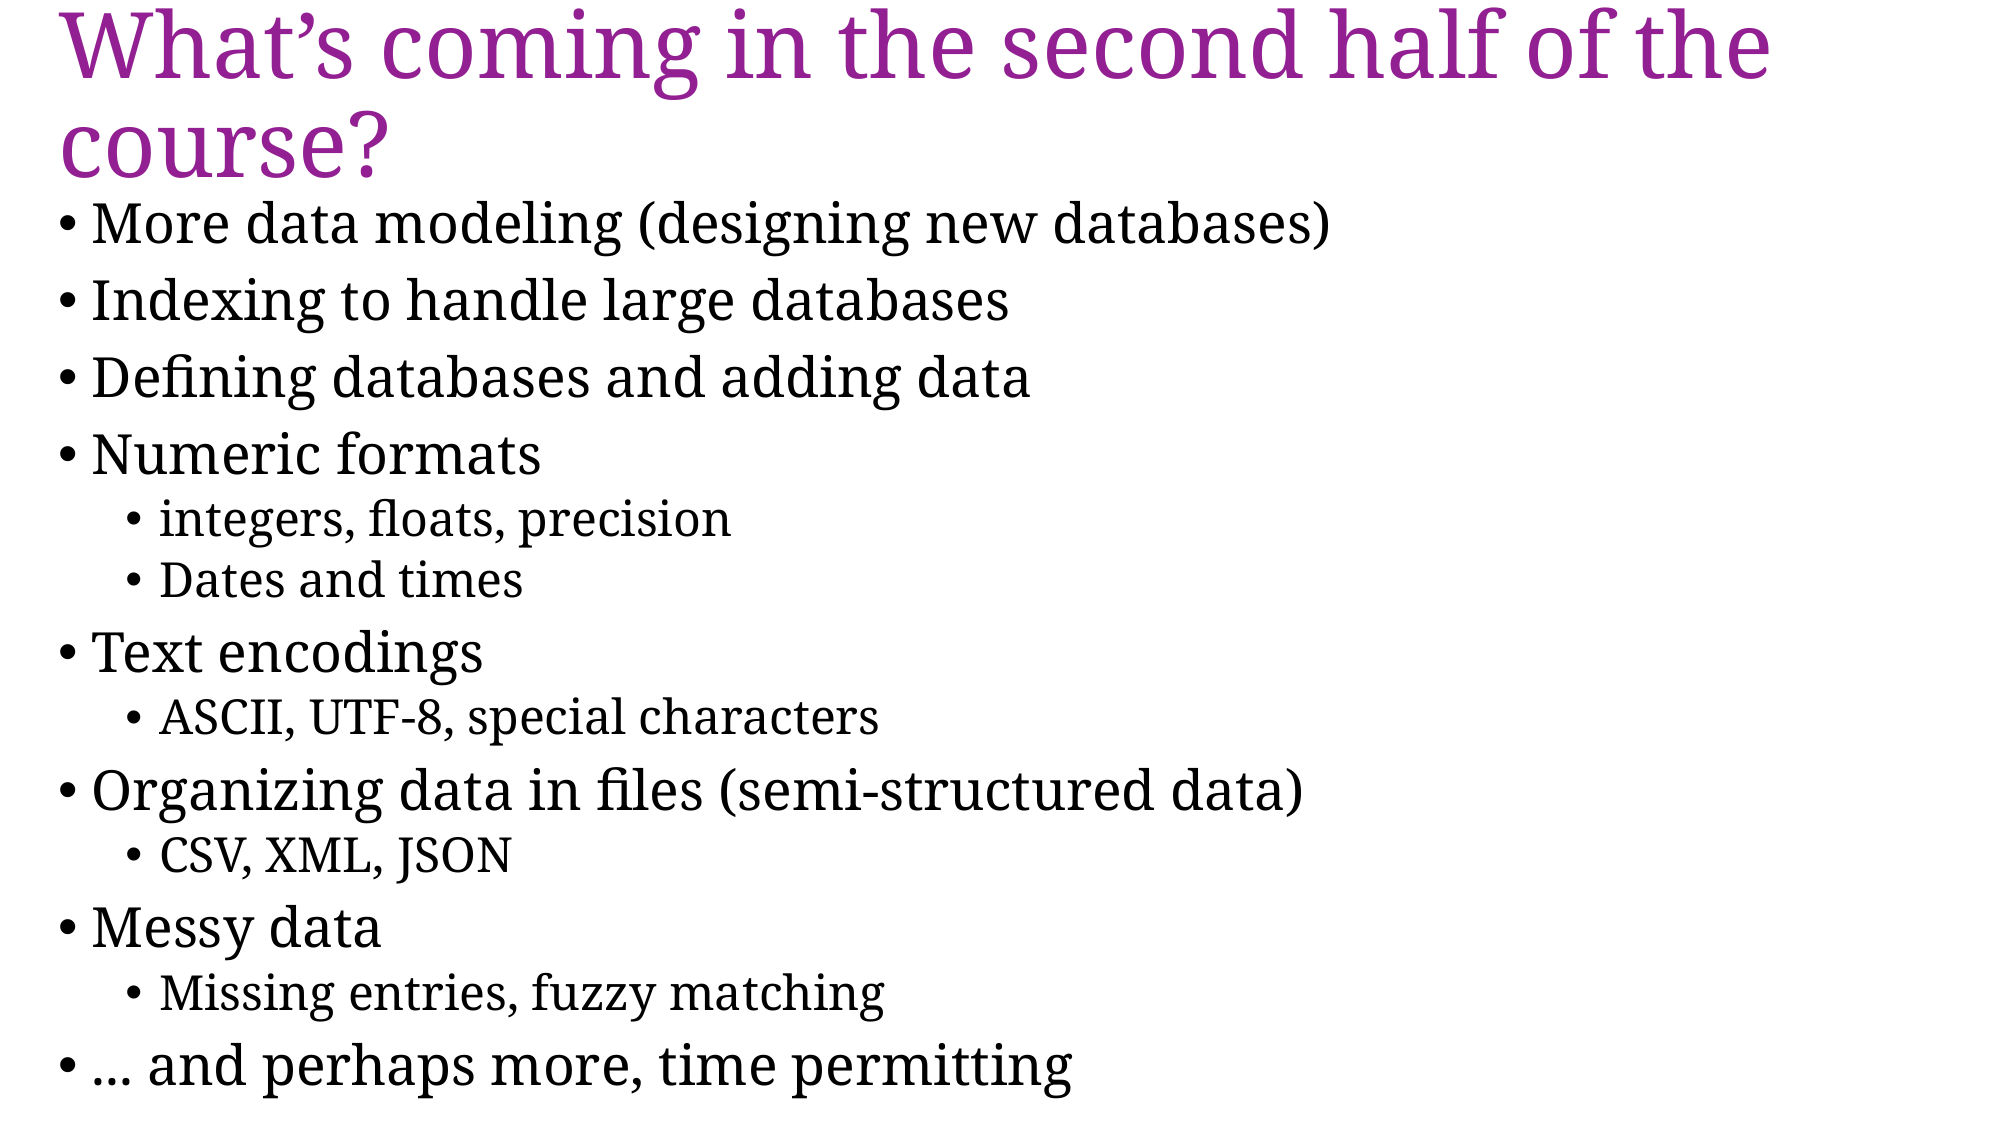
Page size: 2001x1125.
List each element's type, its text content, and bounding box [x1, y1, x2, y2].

title What’s coming in the second half of the course? [43, 25, 1953, 171]
list More data modeling (designing new databases) Indexing to handle large databases Defining databases and adding data Numeric formats integers, floats, precision Dates and times Text encodings ASCII, UTF-8, special characters Organizing data in files (semi-structured data) CSV, XML, JSON Messy data Missing entries, fuzzy matching ... and perhaps more, time permitting [43, 188, 1953, 1106]
